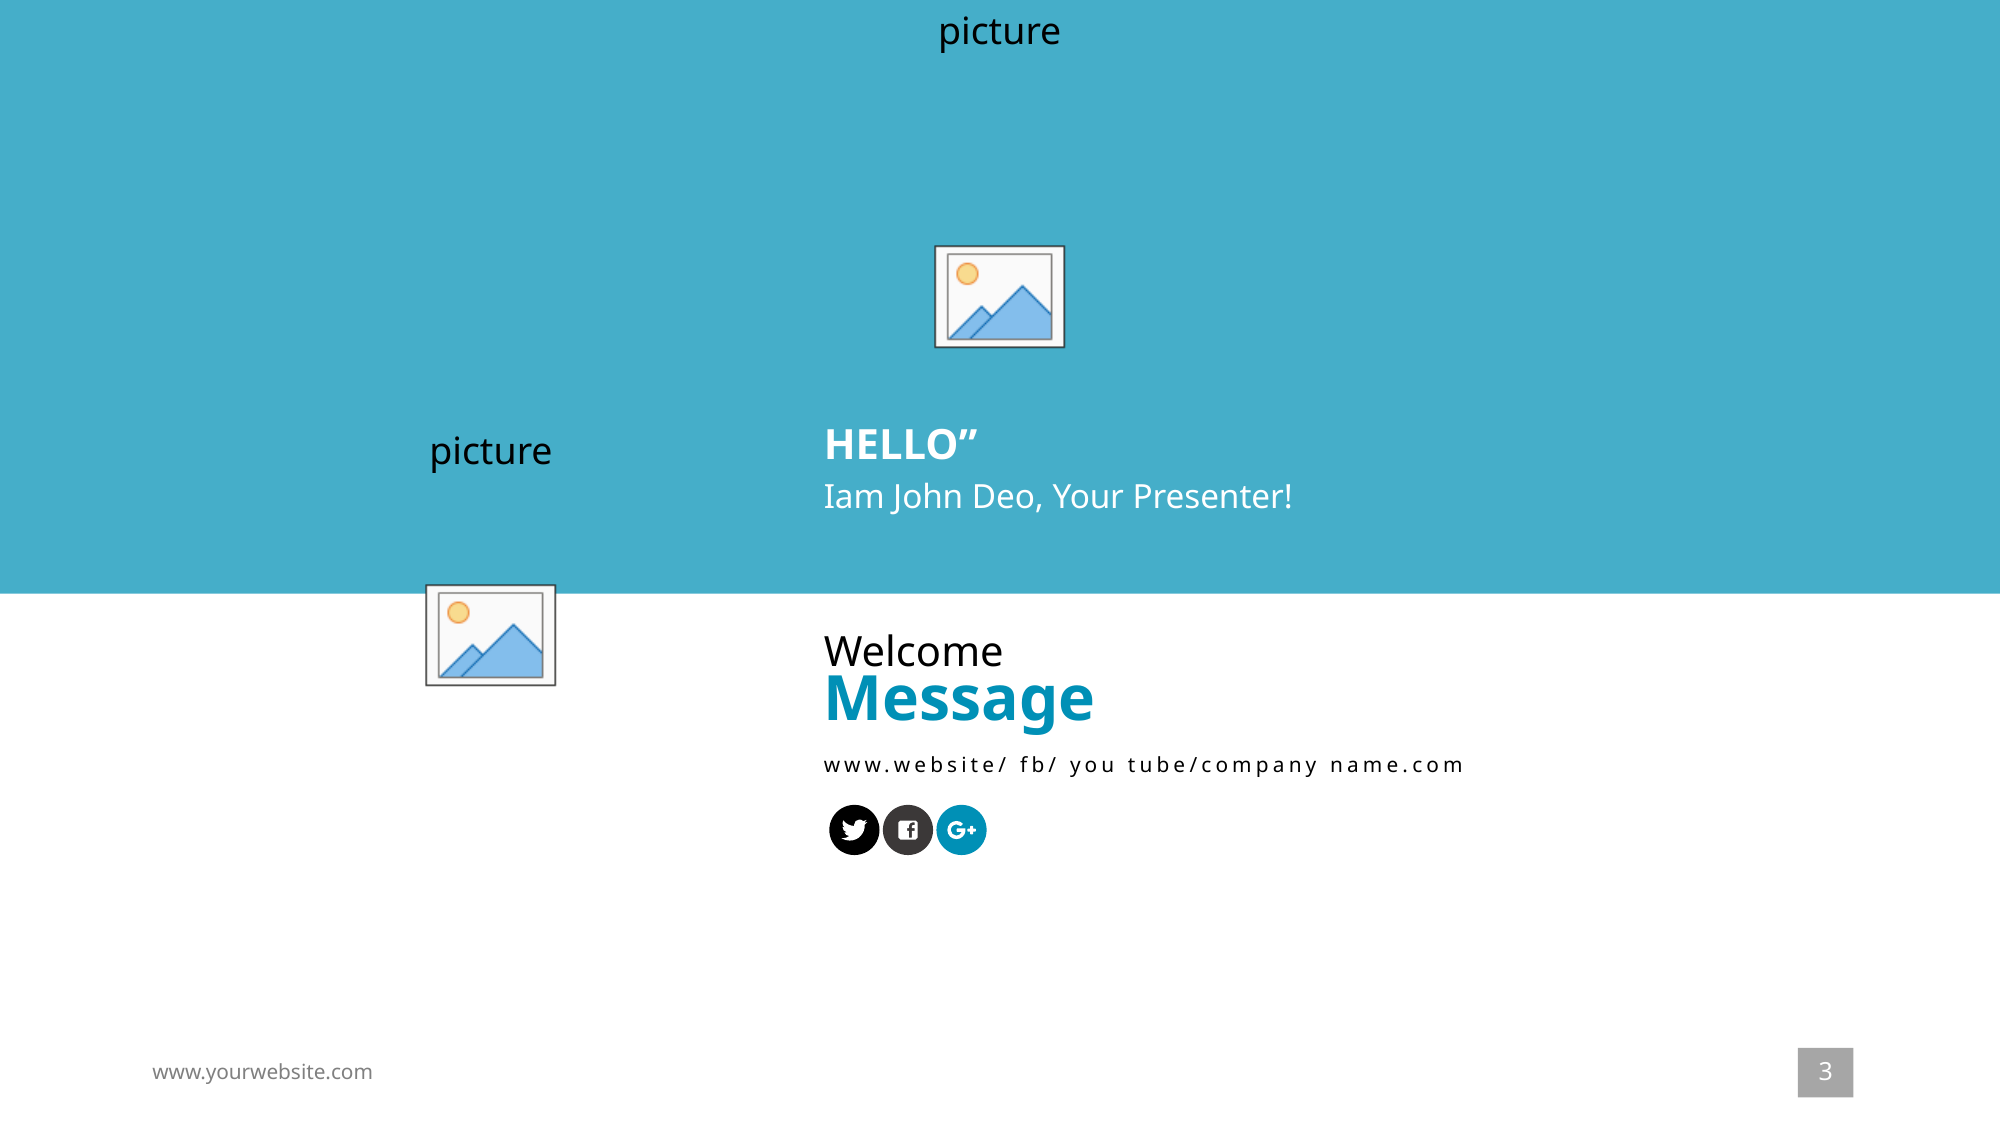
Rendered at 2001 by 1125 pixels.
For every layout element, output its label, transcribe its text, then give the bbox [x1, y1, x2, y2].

slide_number 3 [1788, 1042, 1863, 1103]
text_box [809, 594, 1647, 856]
picture [0, 0, 2000, 852]
footer www.yourwebsite.com [137, 1042, 415, 1103]
